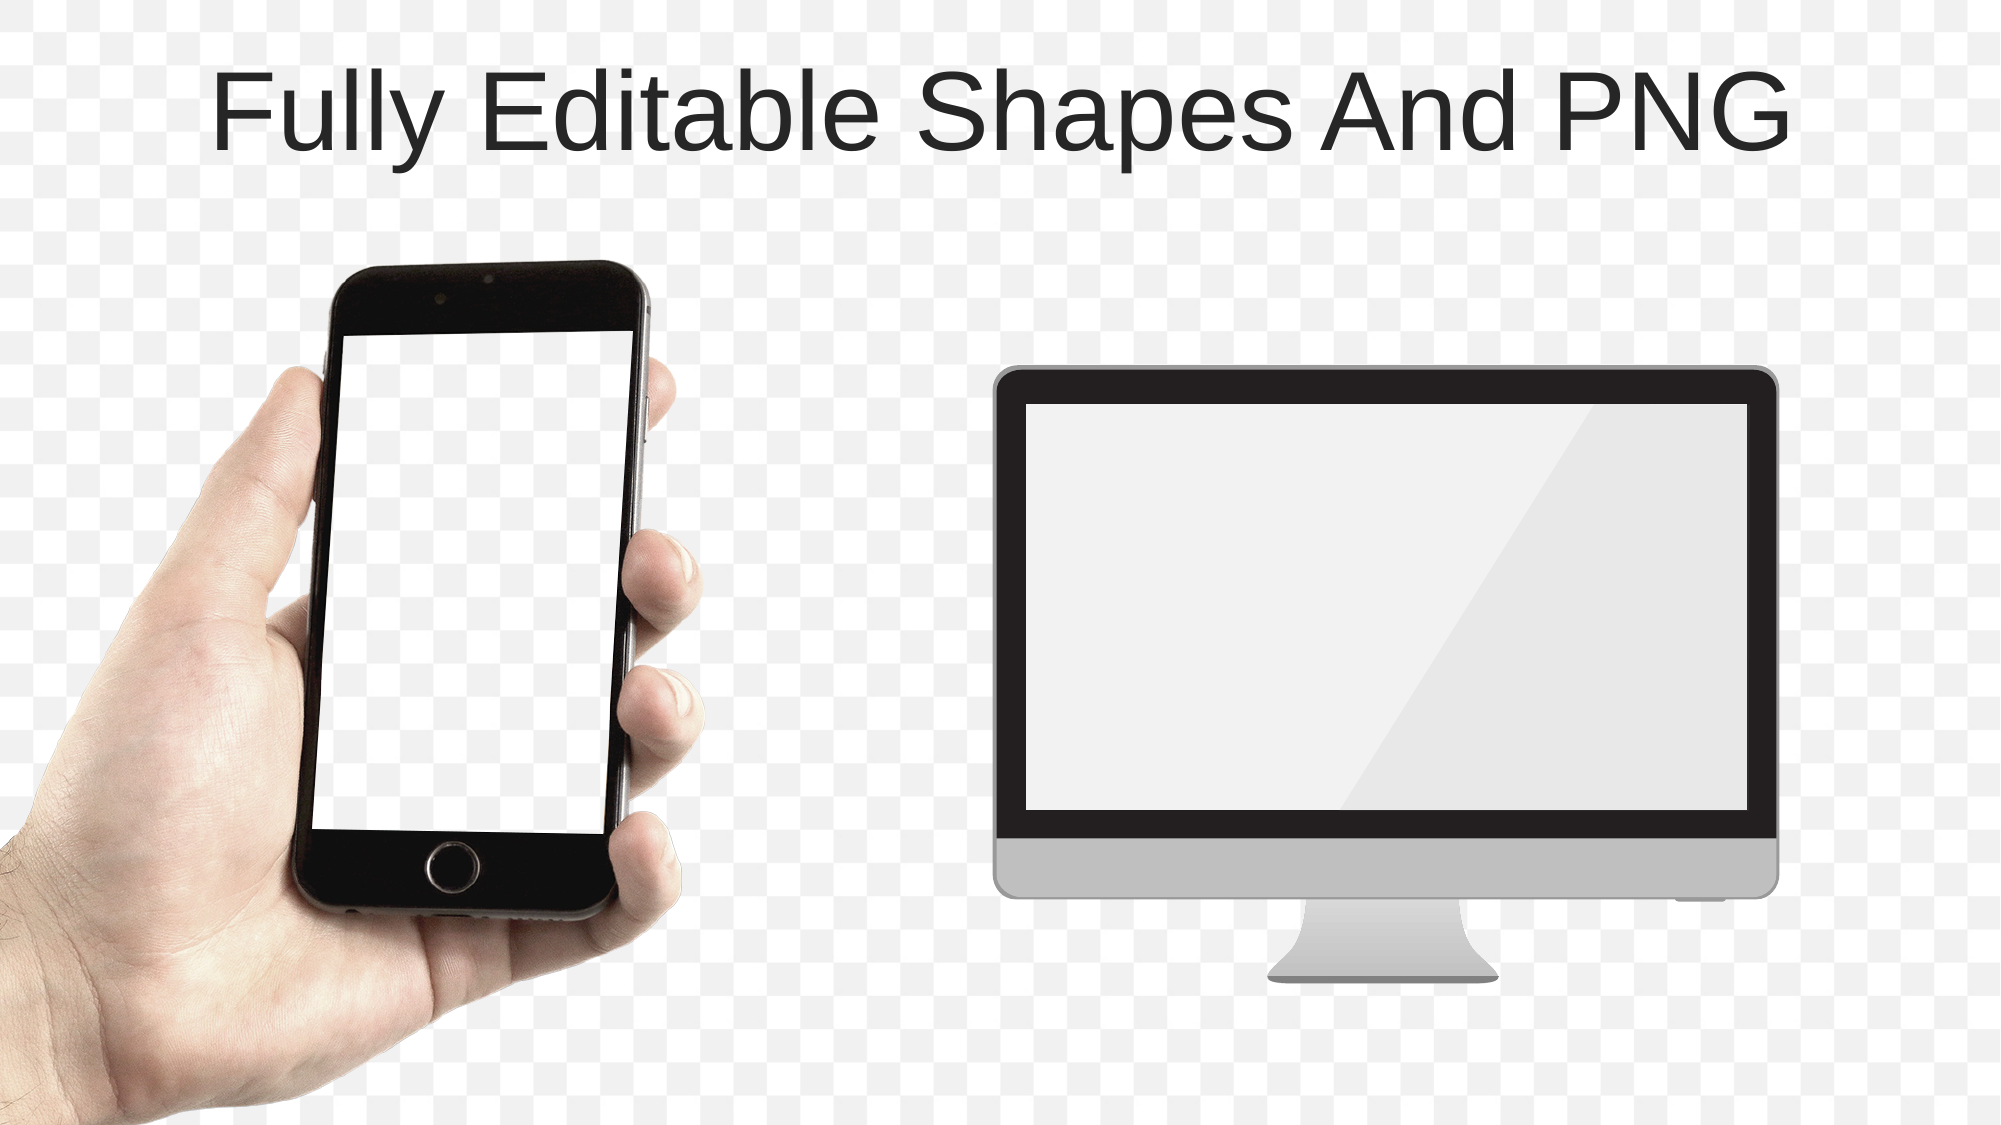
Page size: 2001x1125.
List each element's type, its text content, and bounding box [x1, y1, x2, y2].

picture [0, 0, 2001, 1125]
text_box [989, 361, 1783, 987]
list Fully Editable Shapes And PNG [53, 54, 1952, 174]
